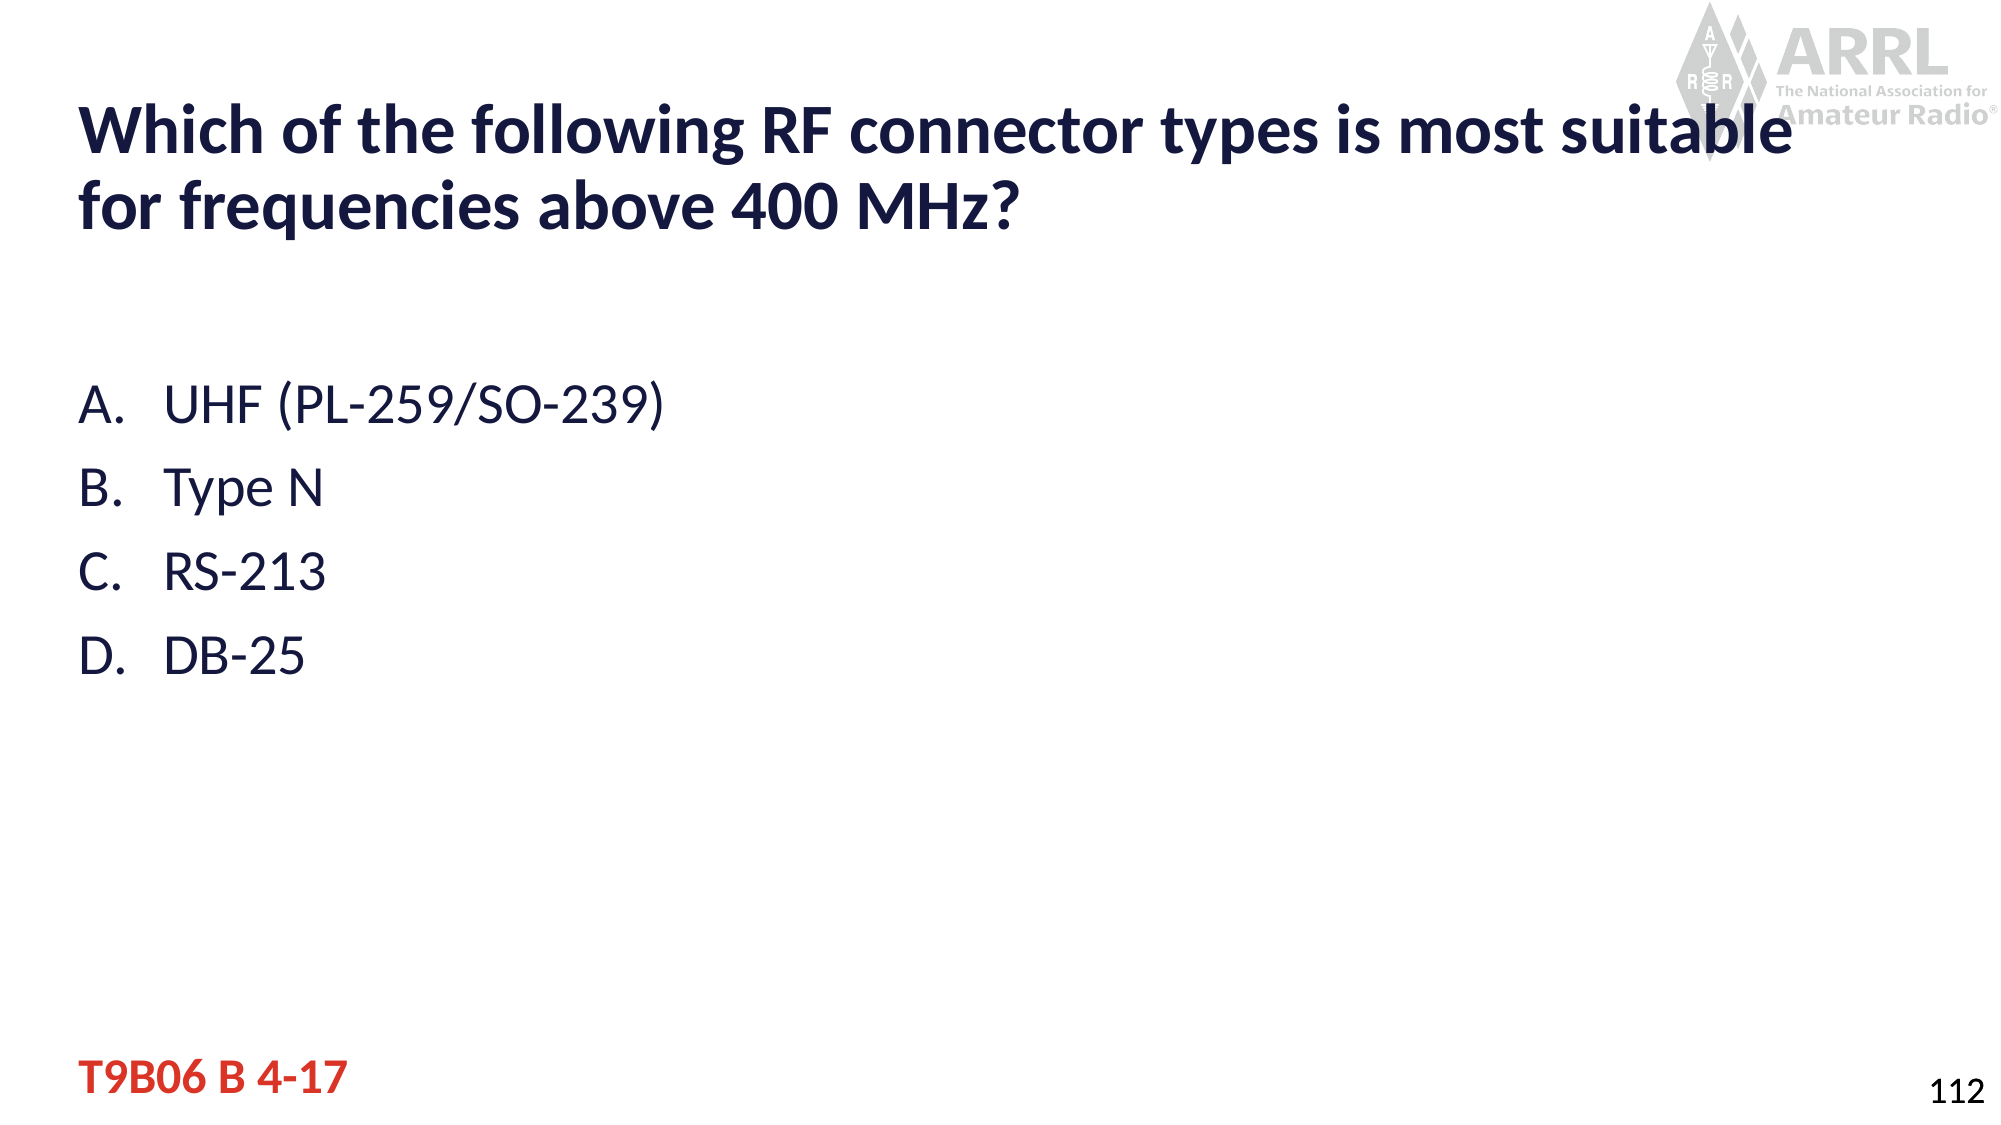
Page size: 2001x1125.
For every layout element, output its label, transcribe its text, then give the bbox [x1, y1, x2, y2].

picture [1674, 0, 2000, 164]
text_box T9B06 B 4-17 [63, 1036, 921, 1112]
list UHF (PL-259/SO-239) Type N RS-213 DB-25 [63, 365, 1863, 989]
title Which of the following RF connector types is most suitable for frequencies above 400 MHz? [63, 59, 1863, 278]
